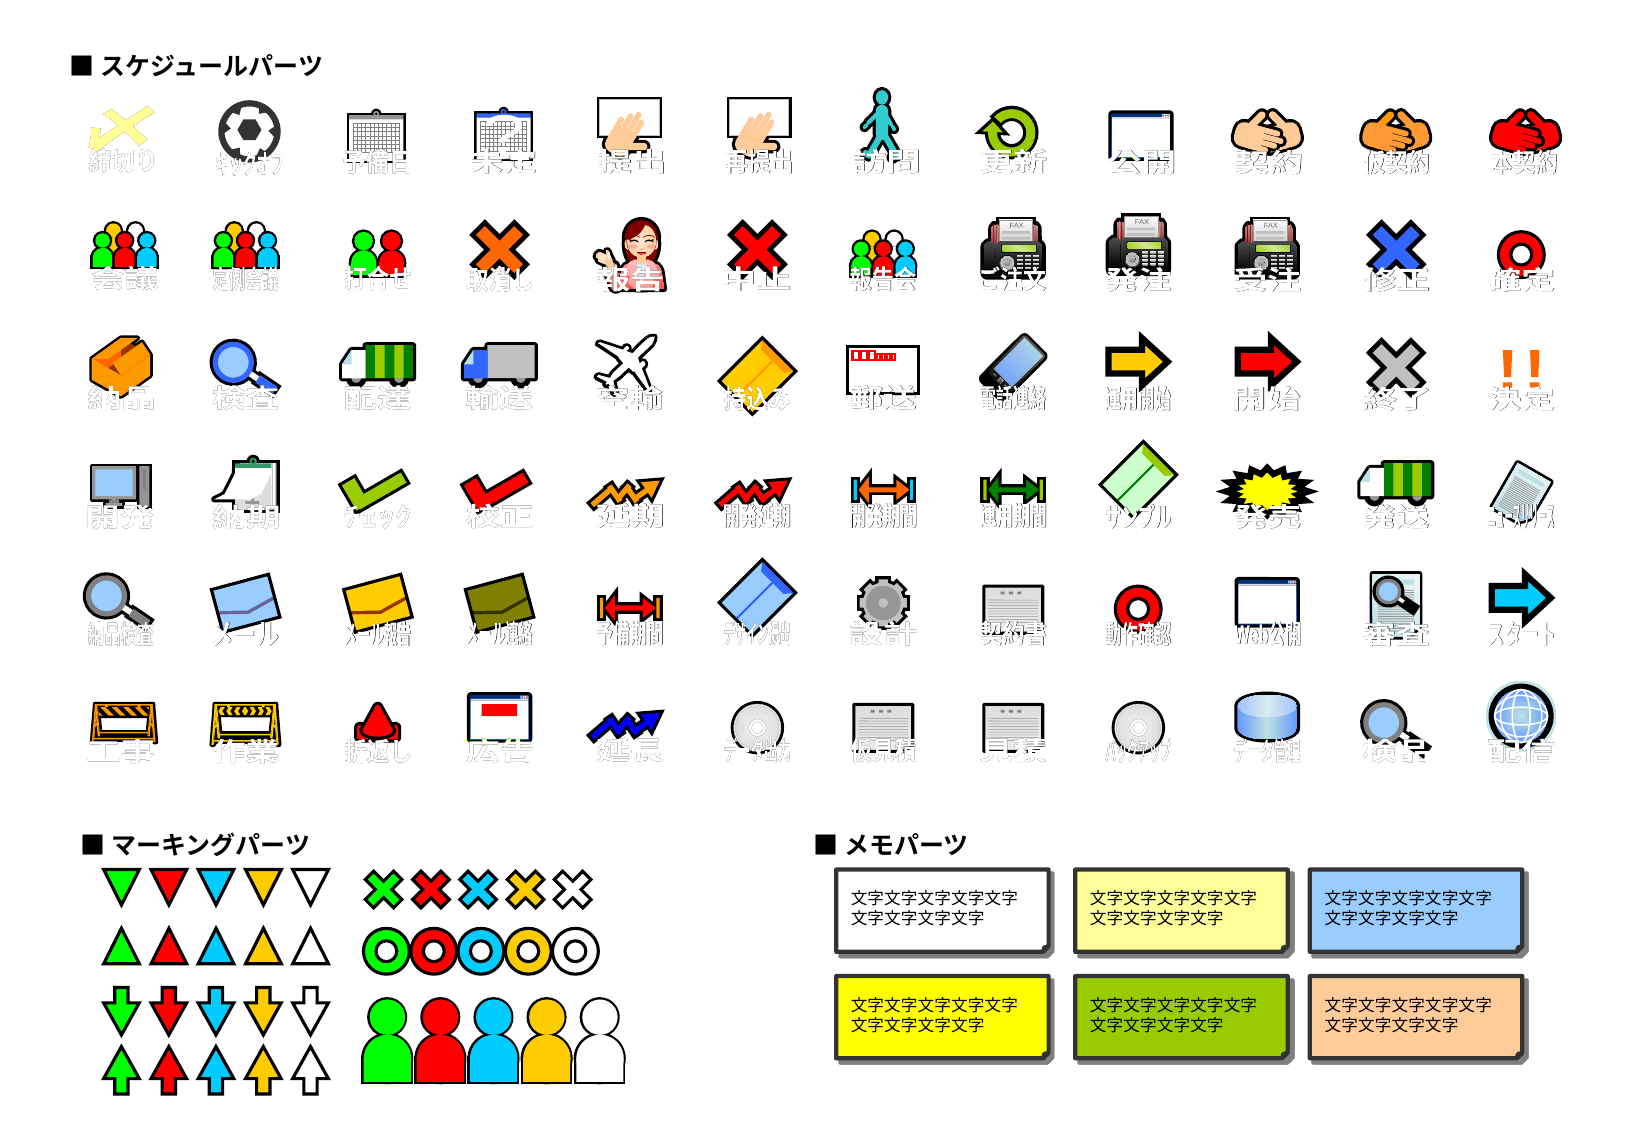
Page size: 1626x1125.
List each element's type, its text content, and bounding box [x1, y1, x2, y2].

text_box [594, 325, 666, 411]
text_box [198, 1046, 234, 1094]
text_box [554, 871, 592, 908]
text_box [979, 703, 1047, 763]
text_box [292, 869, 329, 905]
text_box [723, 703, 791, 763]
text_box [87, 703, 157, 764]
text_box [597, 99, 665, 174]
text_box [1487, 468, 1555, 530]
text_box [1362, 109, 1430, 175]
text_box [212, 222, 279, 292]
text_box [723, 573, 791, 646]
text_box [1490, 109, 1558, 175]
text_box [245, 869, 282, 905]
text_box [594, 219, 665, 293]
text_box [198, 869, 234, 905]
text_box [1487, 349, 1555, 412]
text_box [151, 1046, 187, 1094]
text_box ■メモパーツ [798, 822, 984, 867]
text_box [103, 1046, 140, 1094]
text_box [1485, 680, 1557, 764]
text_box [343, 580, 412, 647]
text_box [342, 110, 410, 175]
text_box [507, 871, 544, 908]
text_box [365, 871, 402, 908]
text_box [416, 998, 465, 1083]
text_box [552, 928, 599, 975]
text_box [211, 580, 280, 647]
text_box [103, 928, 140, 964]
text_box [1104, 585, 1172, 647]
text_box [466, 694, 533, 763]
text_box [469, 108, 537, 174]
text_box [1234, 109, 1302, 175]
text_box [724, 99, 793, 174]
text_box [103, 869, 140, 905]
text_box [344, 231, 411, 291]
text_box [1104, 703, 1172, 764]
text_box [1362, 219, 1430, 293]
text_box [522, 998, 572, 1083]
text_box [1234, 694, 1301, 764]
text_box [979, 219, 1047, 292]
text_box [292, 987, 329, 1035]
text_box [1362, 337, 1430, 412]
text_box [1233, 219, 1301, 293]
text_box 文字文字文字文字文字文字文字文字文字 [1075, 976, 1288, 1059]
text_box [212, 457, 279, 530]
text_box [979, 352, 1047, 411]
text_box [1362, 573, 1430, 647]
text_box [466, 219, 533, 293]
text_box [459, 871, 497, 908]
text_box [103, 987, 140, 1035]
text_box [245, 1046, 282, 1094]
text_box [466, 479, 533, 529]
text_box 文字文字文字文字文字文字文字文字文字 [1075, 869, 1288, 952]
text_box [458, 928, 504, 975]
text_box ■スケジュールパーツ [54, 42, 339, 88]
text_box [596, 471, 664, 529]
text_box [410, 928, 457, 975]
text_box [88, 100, 155, 174]
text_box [852, 89, 920, 174]
text_box [151, 869, 187, 905]
text_box [245, 928, 282, 964]
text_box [575, 998, 625, 1083]
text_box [849, 479, 917, 529]
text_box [463, 344, 536, 411]
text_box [979, 479, 1047, 529]
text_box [344, 704, 411, 764]
text_box [198, 928, 234, 964]
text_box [1104, 215, 1172, 293]
text_box 文字文字文字文字文字文字文字文字文字 [836, 976, 1049, 1059]
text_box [979, 108, 1048, 174]
text_box 文字文字文字文字文字文字文字文字文字 [836, 869, 1049, 952]
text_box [596, 597, 664, 646]
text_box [363, 998, 412, 1083]
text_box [1233, 579, 1301, 647]
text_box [596, 703, 664, 763]
text_box [505, 928, 552, 975]
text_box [87, 337, 155, 411]
text_box [292, 1046, 329, 1094]
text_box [1104, 337, 1172, 412]
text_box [979, 585, 1047, 646]
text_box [723, 352, 791, 412]
text_box [363, 928, 410, 975]
text_box [245, 987, 282, 1035]
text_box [1107, 113, 1175, 175]
text_box [292, 928, 329, 964]
text_box [412, 871, 450, 908]
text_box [1233, 337, 1301, 412]
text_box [847, 345, 920, 411]
text_box [151, 928, 187, 964]
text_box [1487, 573, 1555, 647]
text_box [209, 349, 282, 411]
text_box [723, 219, 791, 292]
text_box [210, 703, 280, 764]
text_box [1359, 462, 1432, 530]
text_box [849, 703, 917, 763]
text_box ■マーキングパーツ [66, 822, 326, 867]
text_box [1104, 455, 1172, 530]
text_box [91, 222, 159, 291]
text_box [344, 479, 411, 530]
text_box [82, 582, 155, 647]
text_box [1360, 709, 1432, 764]
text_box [1487, 231, 1555, 293]
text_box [87, 465, 155, 530]
text_box 文字文字文字文字文字文字文字文字文字 [1309, 976, 1523, 1059]
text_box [216, 101, 283, 177]
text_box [469, 998, 518, 1083]
text_box 文字文字文字文字文字文字文字文字文字 [1309, 869, 1523, 952]
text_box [465, 580, 533, 646]
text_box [849, 578, 917, 646]
text_box [198, 987, 234, 1035]
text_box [341, 344, 414, 411]
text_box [723, 471, 791, 529]
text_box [849, 231, 917, 292]
text_box [151, 987, 187, 1035]
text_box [1225, 467, 1310, 530]
